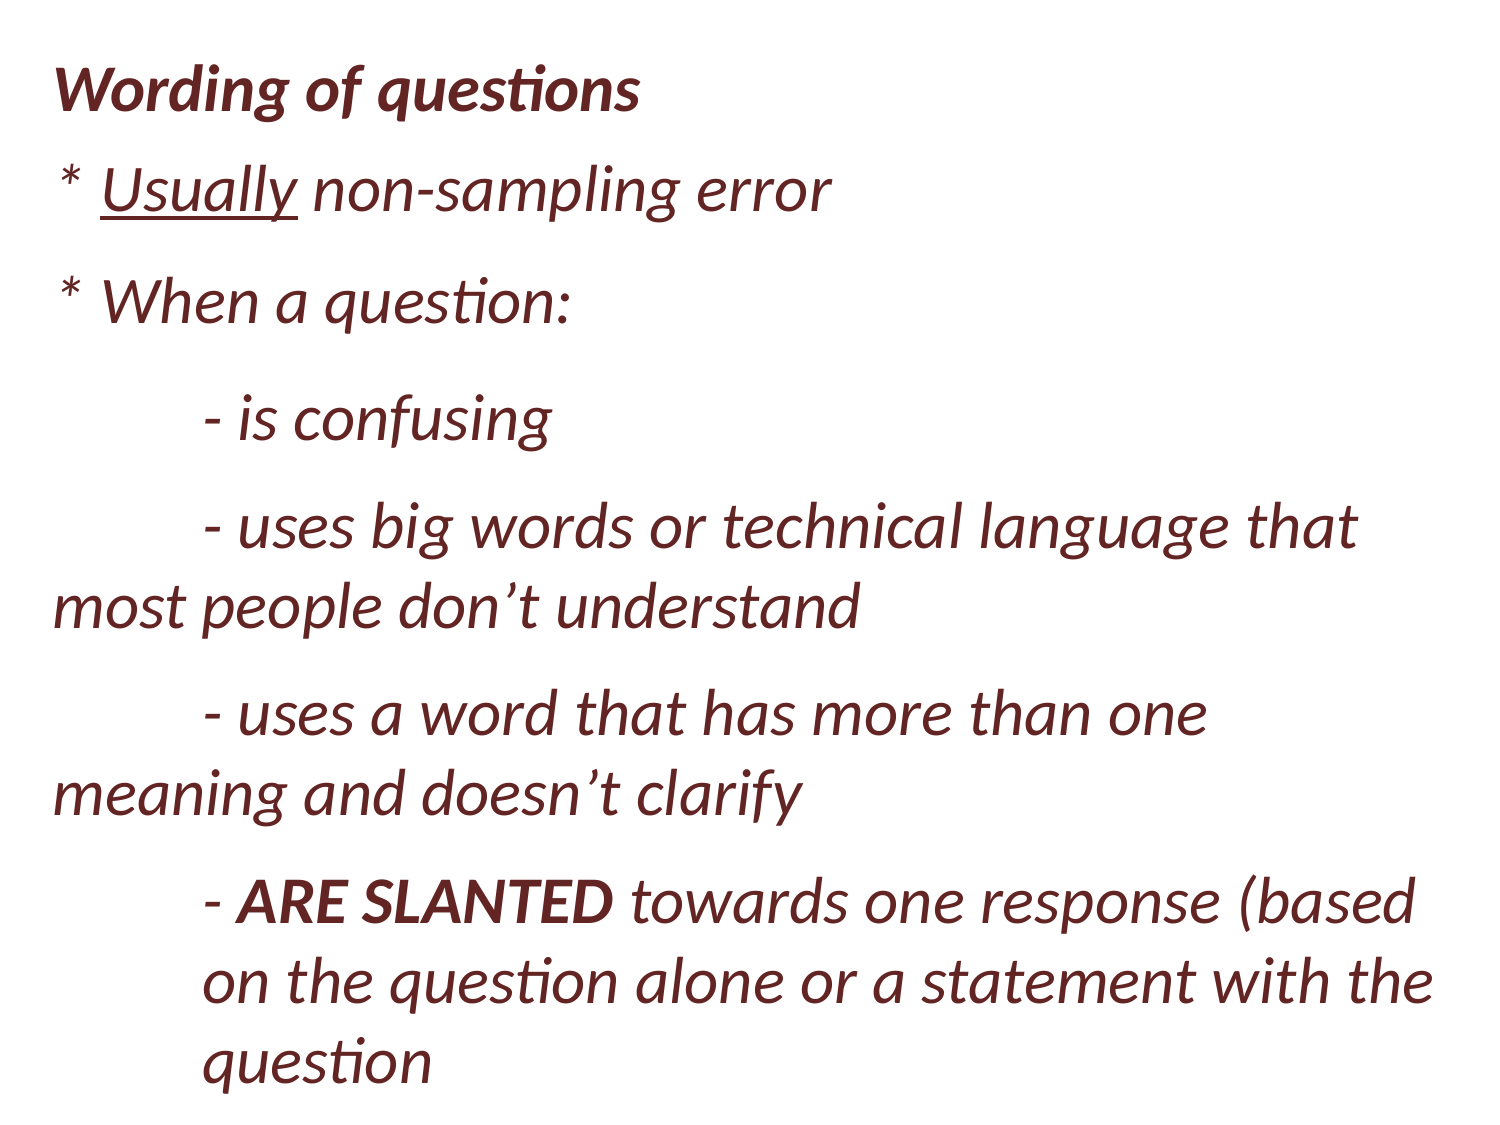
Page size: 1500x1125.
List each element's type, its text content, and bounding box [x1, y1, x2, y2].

text_box * Usually non-sampling error [37, 137, 1363, 233]
text_box - is confusing [37, 366, 1475, 462]
text_box - uses big words or technical language that most people don’t understand [37, 474, 1475, 650]
text_box - ARE SLANTED towards one response (based on the question alone or a statement with the question [37, 849, 1475, 1105]
text_box * When a question: [37, 249, 1475, 345]
text_box - uses a word that has more than one meaning and doesn’t clarify [37, 660, 1475, 836]
text_box Wording of questions [37, 37, 1475, 133]
